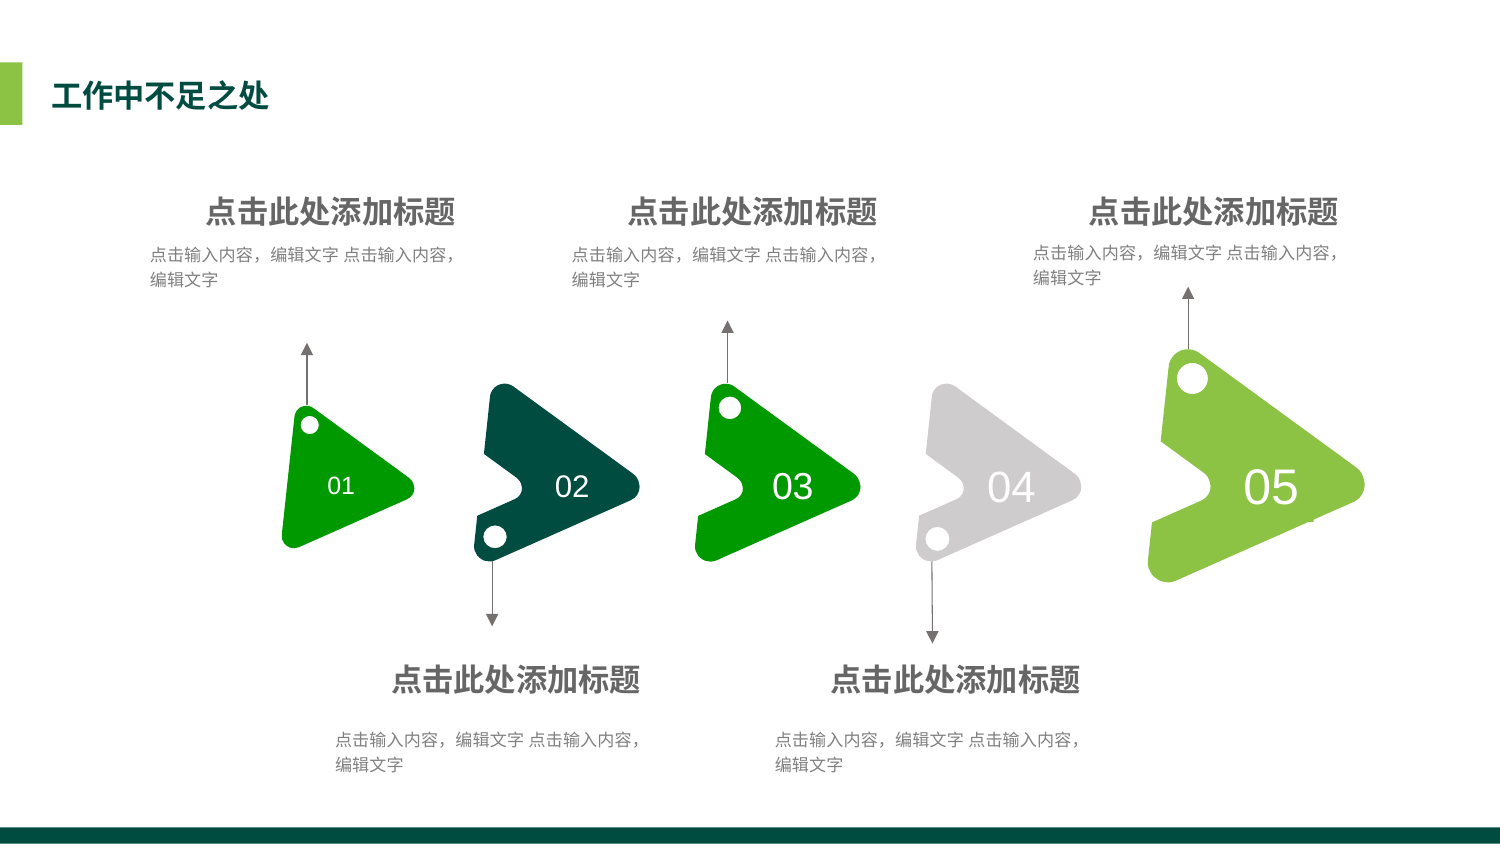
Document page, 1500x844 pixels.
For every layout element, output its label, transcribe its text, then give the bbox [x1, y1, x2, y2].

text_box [1147, 286, 1365, 583]
text_box 点击此处添加标题 [167, 184, 494, 237]
text_box 点击输入内容，编辑文字 点击输入内容，编辑文字 [320, 718, 664, 783]
text_box 点击此处添加标题 [1050, 184, 1378, 237]
text_box [0, 826, 1500, 844]
text_box [0, 61, 23, 126]
text_box 点击此处添加标题 [792, 652, 1119, 705]
text_box 点击输入内容，编辑文字 点击输入内容，编辑文字 [556, 233, 901, 298]
text_box 点击输入内容，编辑文字 点击输入内容，编辑文字 [1018, 230, 1362, 295]
text_box 点击此处添加标题 [589, 184, 916, 237]
text_box 点击此处添加标题 [352, 652, 680, 705]
text_box 点击输入内容，编辑文字 点击输入内容，编辑文字 [135, 233, 479, 298]
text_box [252, 342, 396, 558]
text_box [915, 383, 1082, 644]
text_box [474, 383, 640, 627]
text_box 点击输入内容，编辑文字 点击输入内容，编辑文字 [759, 718, 1104, 783]
text_box 工作中不足之处 [36, 69, 367, 122]
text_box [658, 320, 838, 574]
